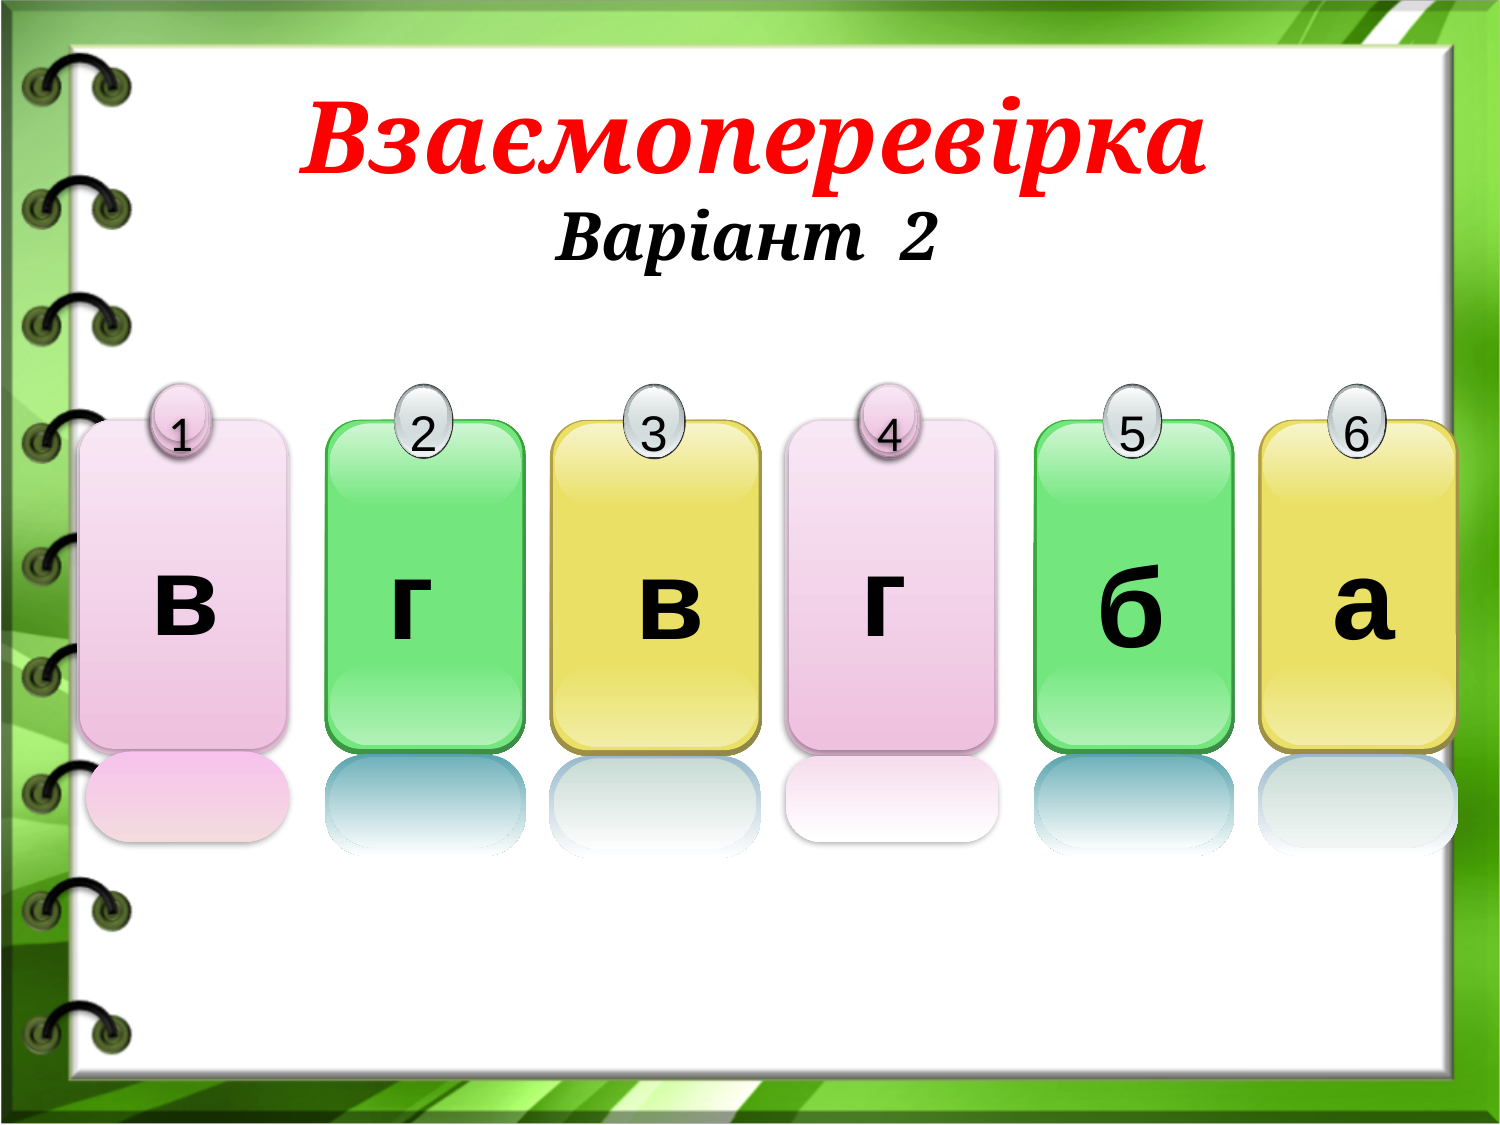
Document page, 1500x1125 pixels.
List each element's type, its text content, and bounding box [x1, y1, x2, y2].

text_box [324, 383, 526, 857]
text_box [785, 383, 999, 843]
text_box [1257, 383, 1459, 857]
picture [0, 0, 1500, 1125]
text_box Взаємоперевірка Варіант 2 [254, 66, 1258, 281]
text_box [1033, 383, 1235, 857]
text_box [76, 383, 290, 843]
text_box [549, 383, 763, 858]
